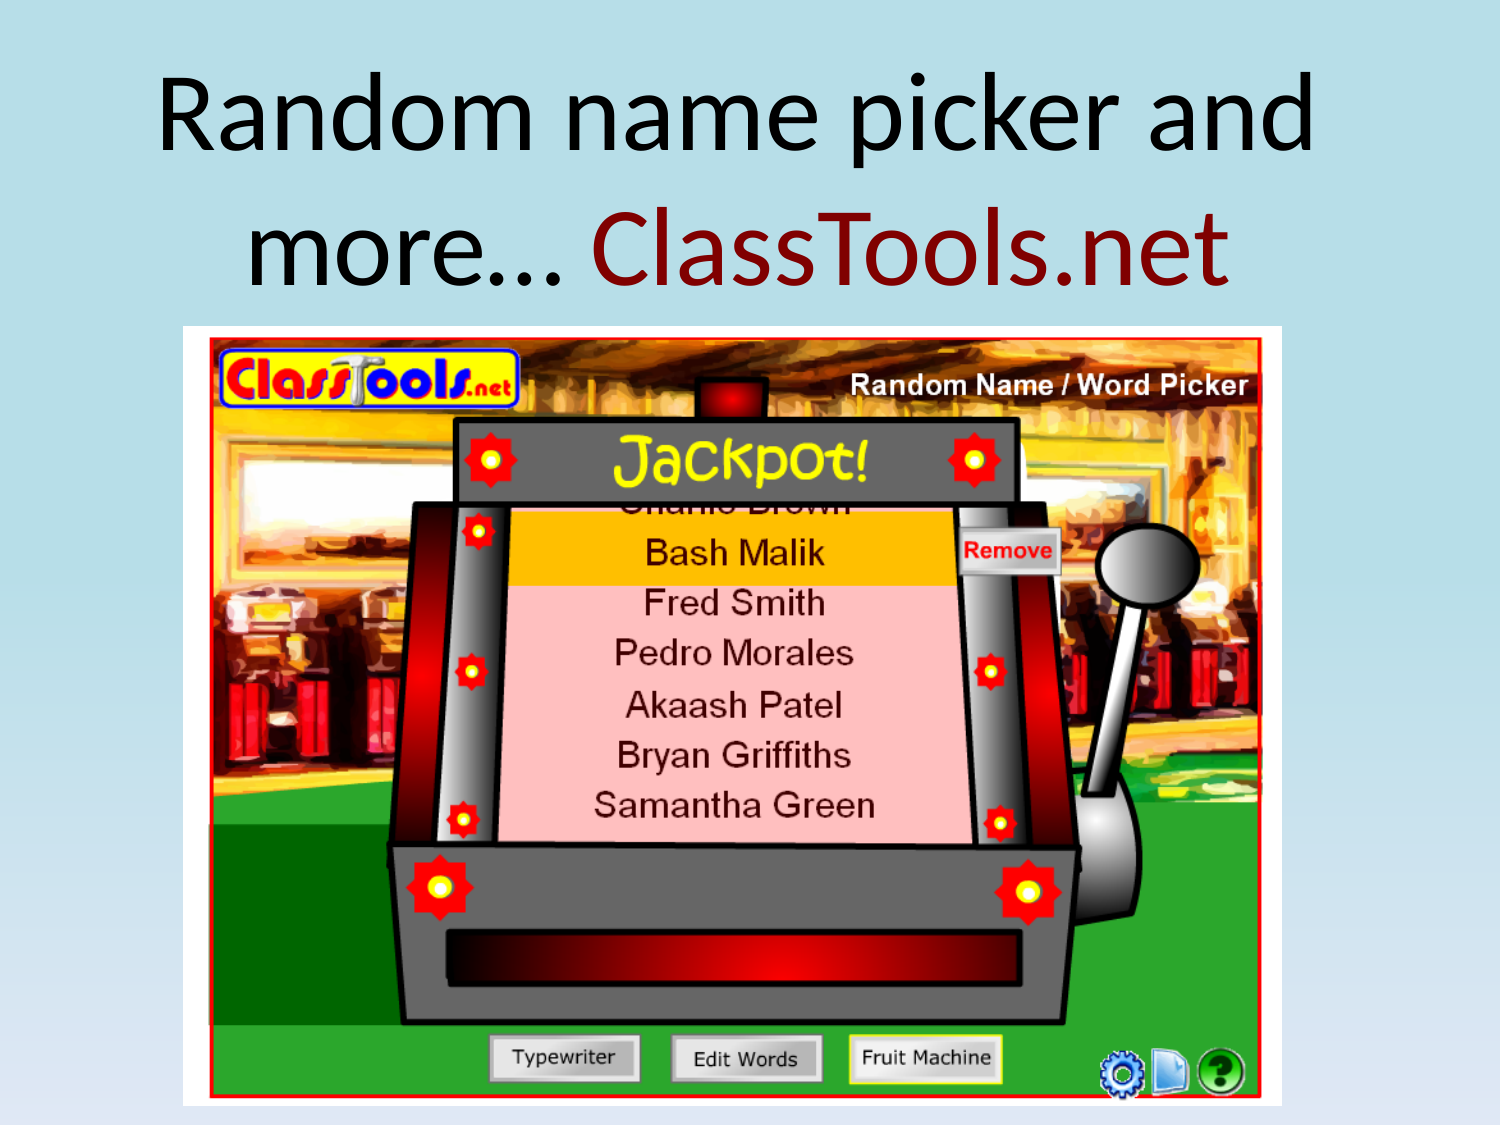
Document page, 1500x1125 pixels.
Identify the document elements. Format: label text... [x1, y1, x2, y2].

text_box Random name picker and more… ClassTools.net [100, 31, 1376, 181]
picture [182, 325, 1282, 1106]
